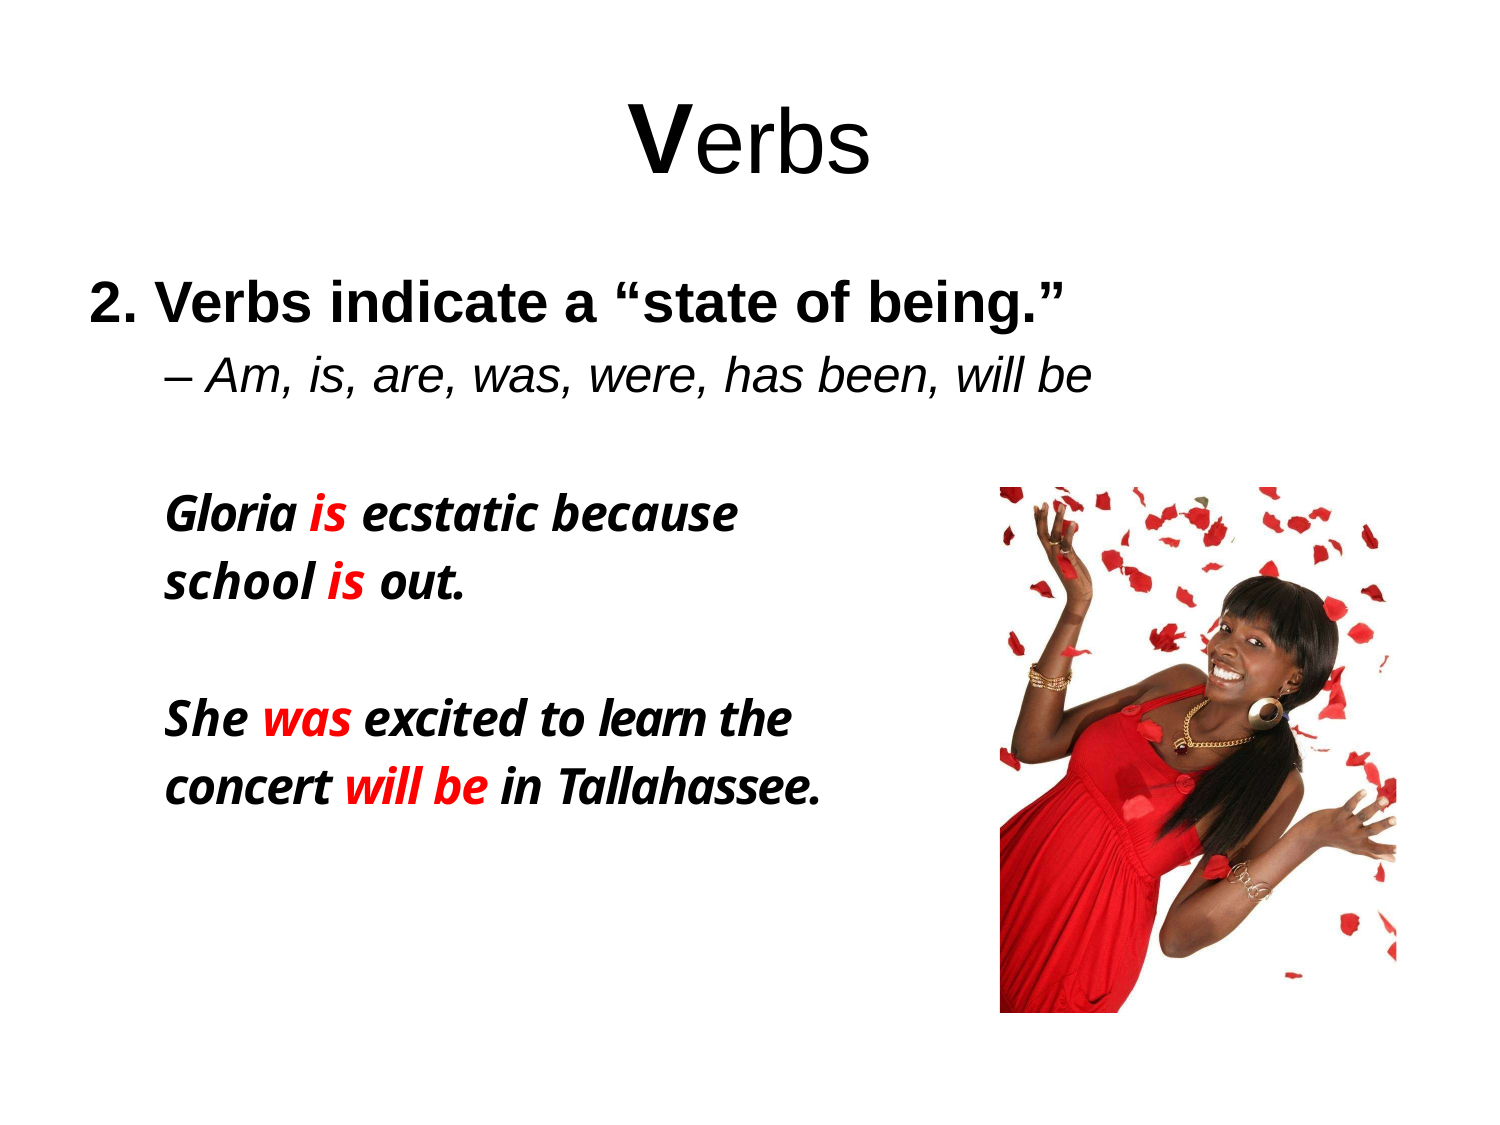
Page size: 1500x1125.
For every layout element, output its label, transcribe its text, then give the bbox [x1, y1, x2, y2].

text_box 2. Verbs indicate a “state of being.” – Am, is, are, was, were, has been, will be Gloria is ecstatic because school is out. She was excited to learn the concert will be in Tallahassee. [87, 252, 1106, 815]
text_box [999, 487, 1397, 1013]
title Verbs [625, 71, 875, 252]
